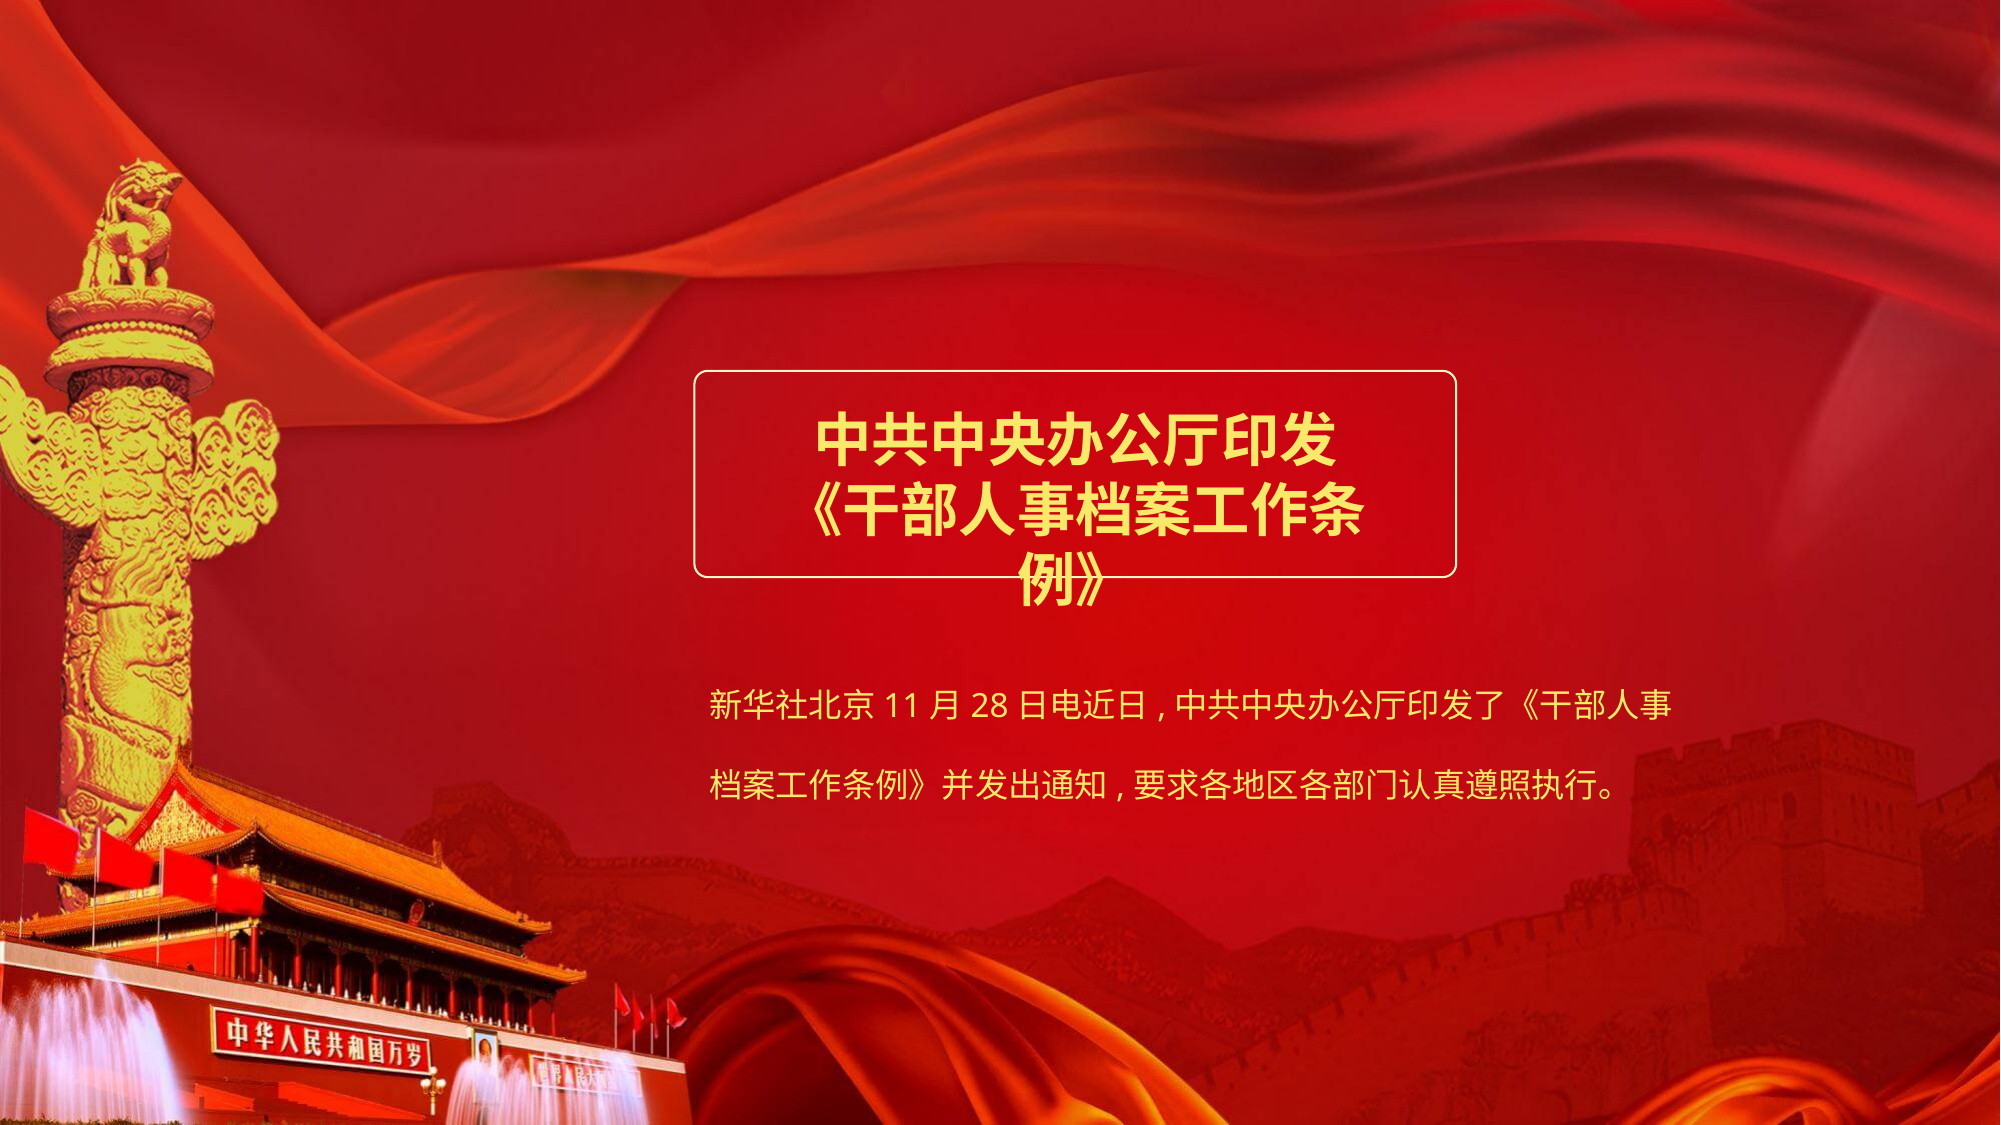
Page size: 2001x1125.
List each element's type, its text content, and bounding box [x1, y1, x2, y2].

text_box 新华社北京11月28日电近日,中共中央办公厅印发了《干部人事档案工作条例》并发出通知,要求各地区各部门认真遵照执行。 [694, 636, 1716, 812]
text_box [694, 370, 1457, 578]
picture [0, 0, 2000, 1125]
